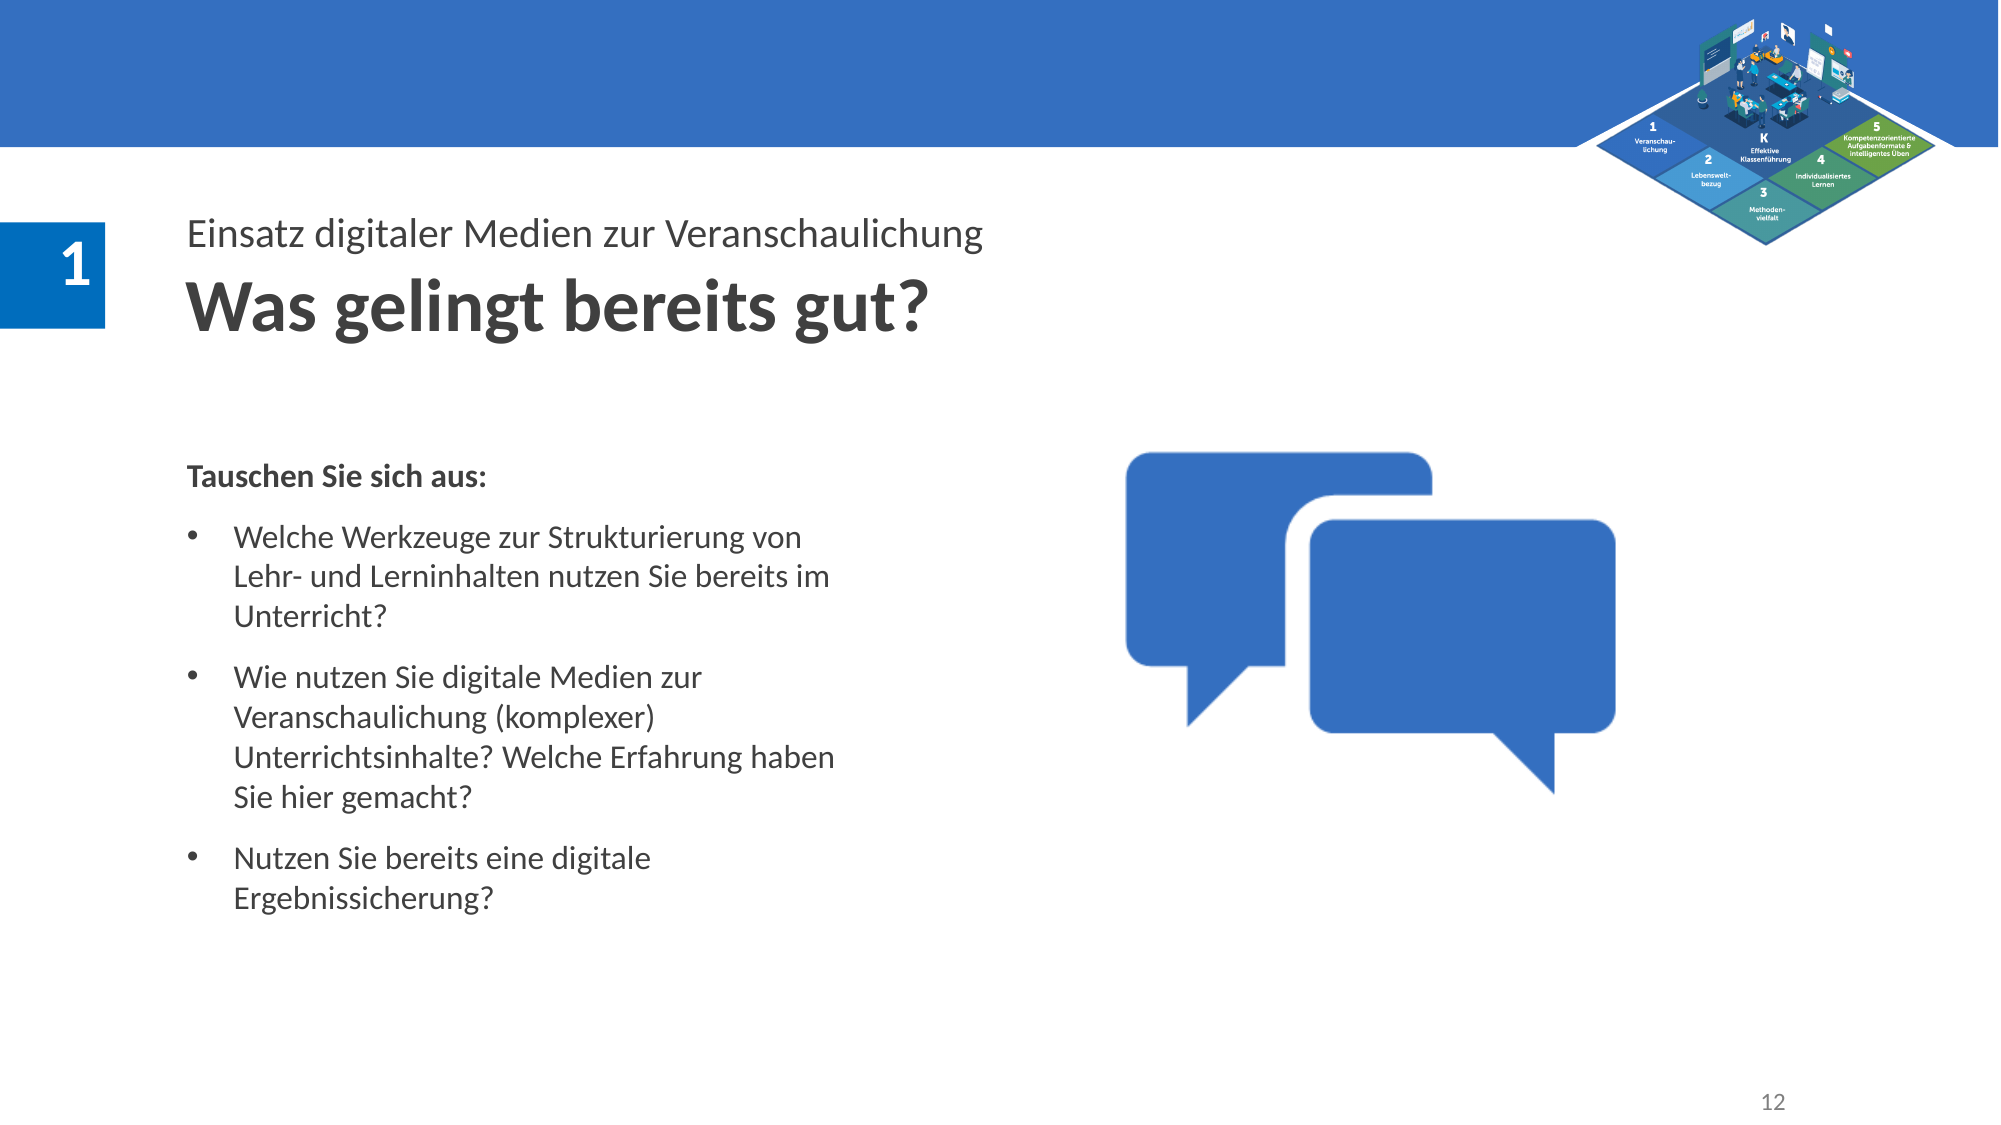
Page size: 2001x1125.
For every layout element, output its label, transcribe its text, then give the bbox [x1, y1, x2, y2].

list Tauschen Sie sich aus: Welche Werkzeuge zur Strukturierung von Lehr- und Lerninhalten nutzen Sie bereits im Unterricht? Wie nutzen Sie digitale Medien zur Veranschaulichung (komplexer) Unterrichtsinhalte? Welche Erfahrung haben Sie hier gemacht? Nutzen Sie bereits eine digitale Ergebnissicherung? [171, 446, 877, 1038]
list Einsatz digitaler Medien zur Veranschaulichung [171, 180, 1615, 264]
picture [1589, 12, 1942, 249]
picture [1077, 330, 1666, 918]
slide_number 12 [1350, 1075, 1801, 1125]
list Was gelingt bereits gut? [170, 272, 1901, 356]
